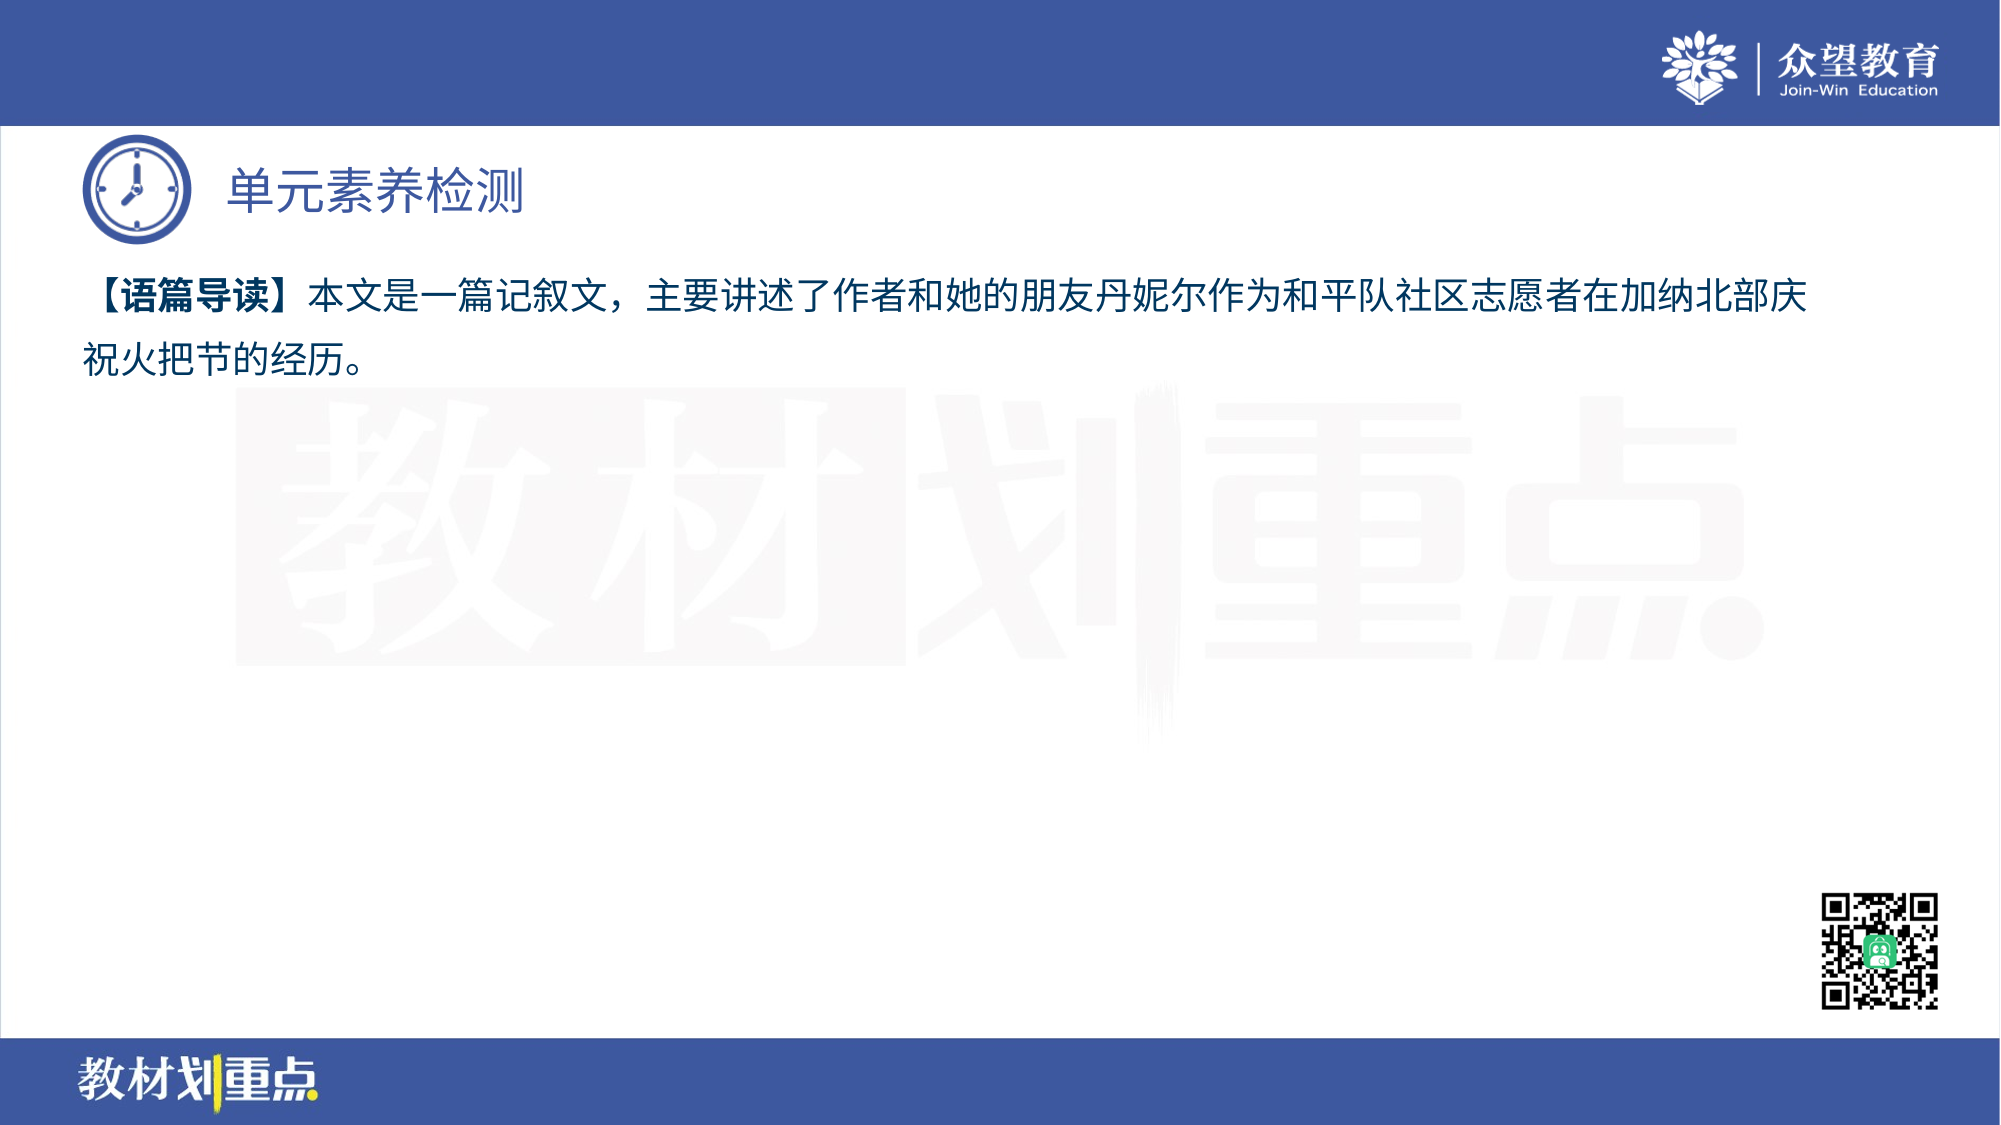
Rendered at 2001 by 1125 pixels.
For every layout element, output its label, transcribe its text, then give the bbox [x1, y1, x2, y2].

picture [0, 0, 2000, 1125]
text_box 【语篇导读】本文是一篇记叙文，主要讲述了作者和她的朋友丹妮尔作为和平队社区志愿者在加纳北部庆 祝火把节的经历。 [82, 247, 1817, 375]
